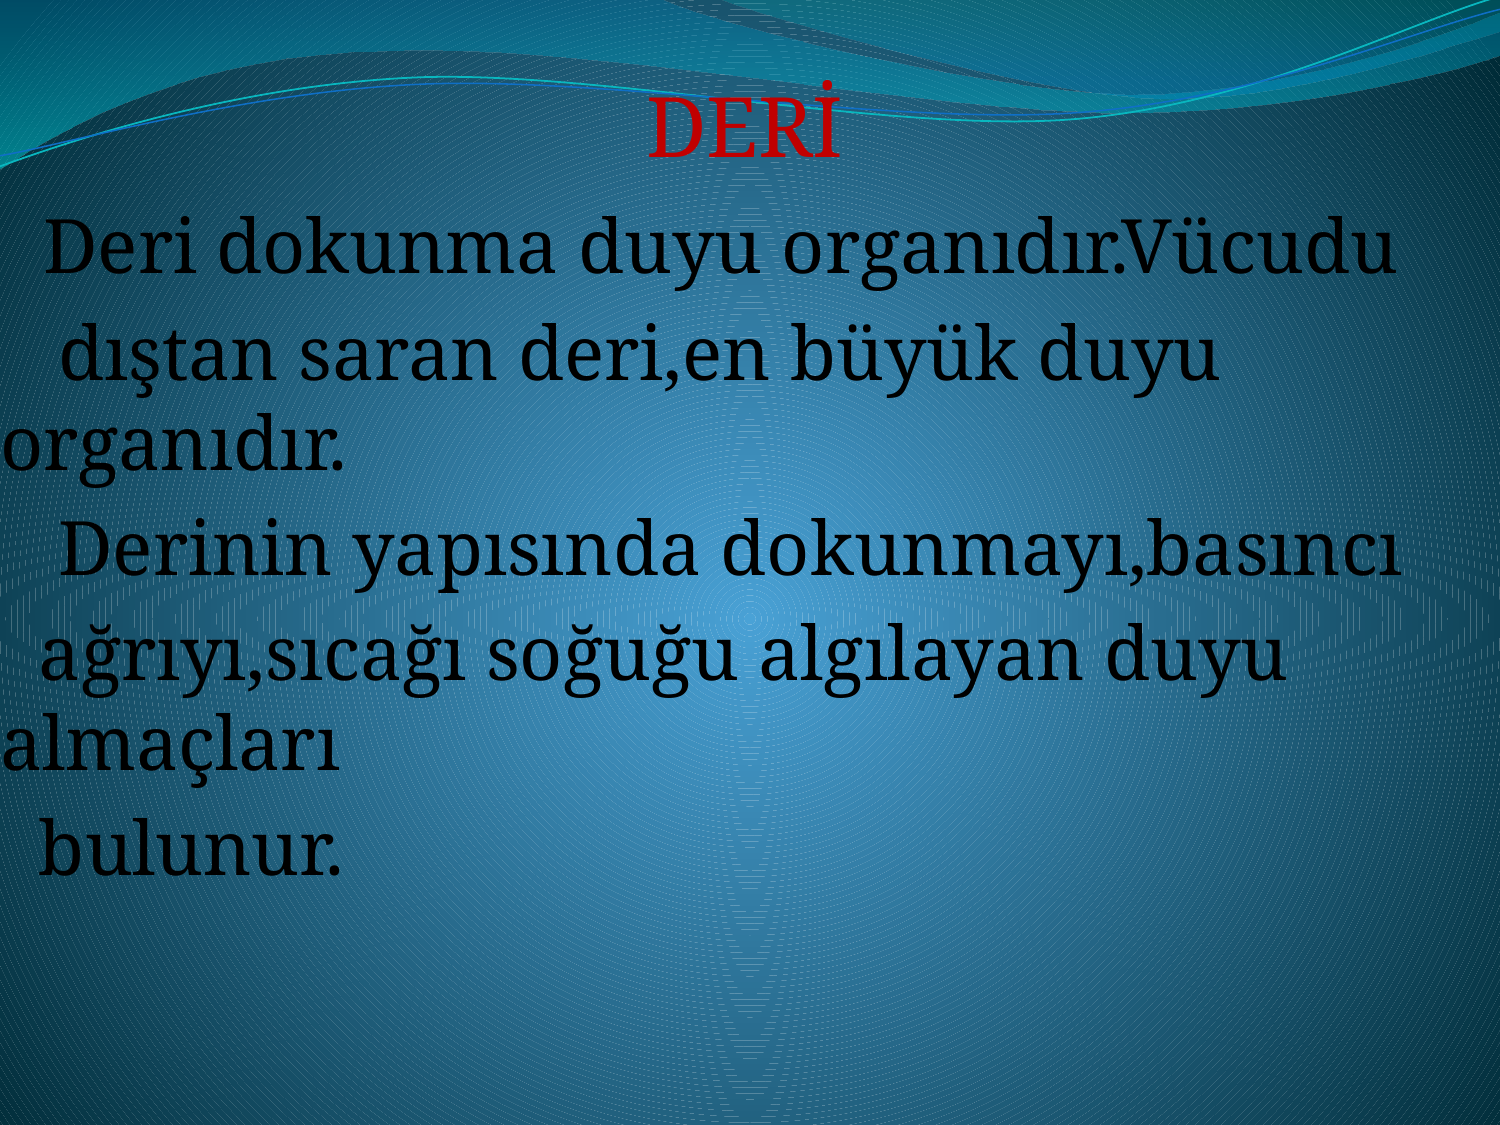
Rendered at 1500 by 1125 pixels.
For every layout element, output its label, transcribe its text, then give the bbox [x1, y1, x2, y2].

subtitle DERİ Deri dokunma duyu organıdır.Vücudu dıştan saran deri,en büyük duyu organıdır. Derinin yapısında dokunmayı,basıncı ağrıyı,sıcağı soğuğu algılayan duyu almaçları bulunur. [0, 66, 1500, 1125]
